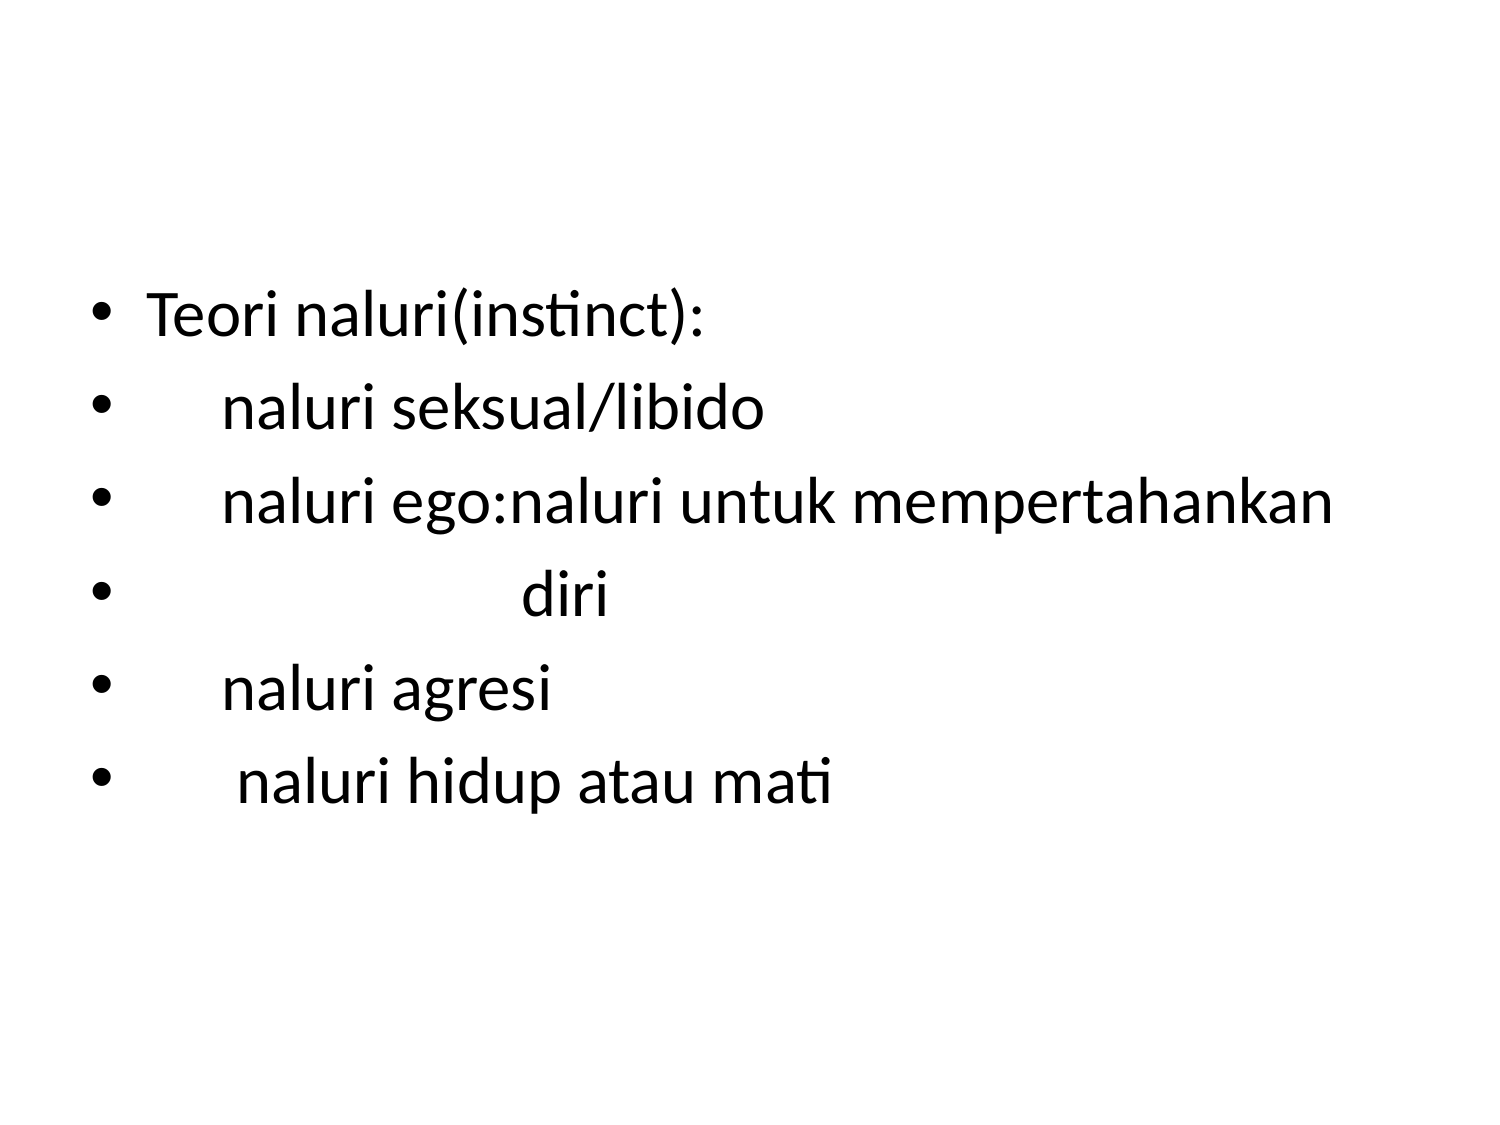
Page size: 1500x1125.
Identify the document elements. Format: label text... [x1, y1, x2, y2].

list Teori naluri(instinct): naluri seksual/libido naluri ego:naluri untuk mempertahankan diri naluri agresi naluri hidup atau mati [75, 262, 1425, 1005]
